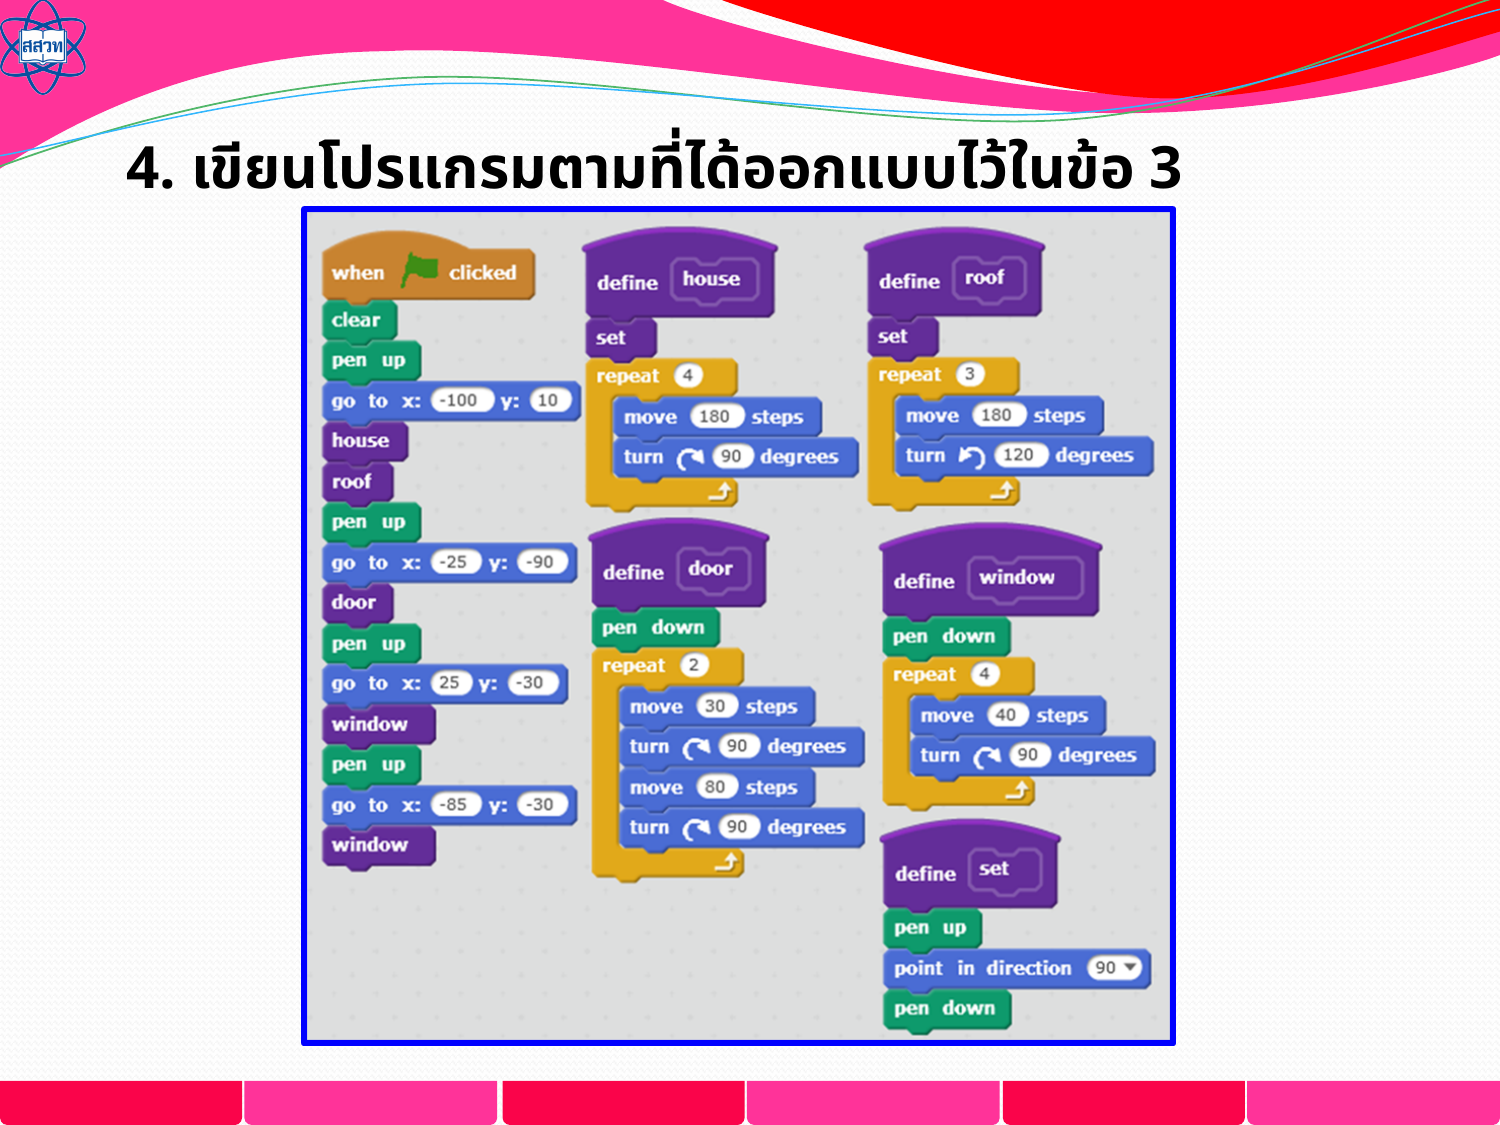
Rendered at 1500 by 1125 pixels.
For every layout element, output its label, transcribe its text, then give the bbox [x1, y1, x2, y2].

picture [0, 0, 86, 95]
text_box 4. เขียนโปรแกรมตามที่ได้ออกแบบไว้ในข้อ 3 [112, 122, 1211, 208]
picture [300, 205, 1176, 1047]
